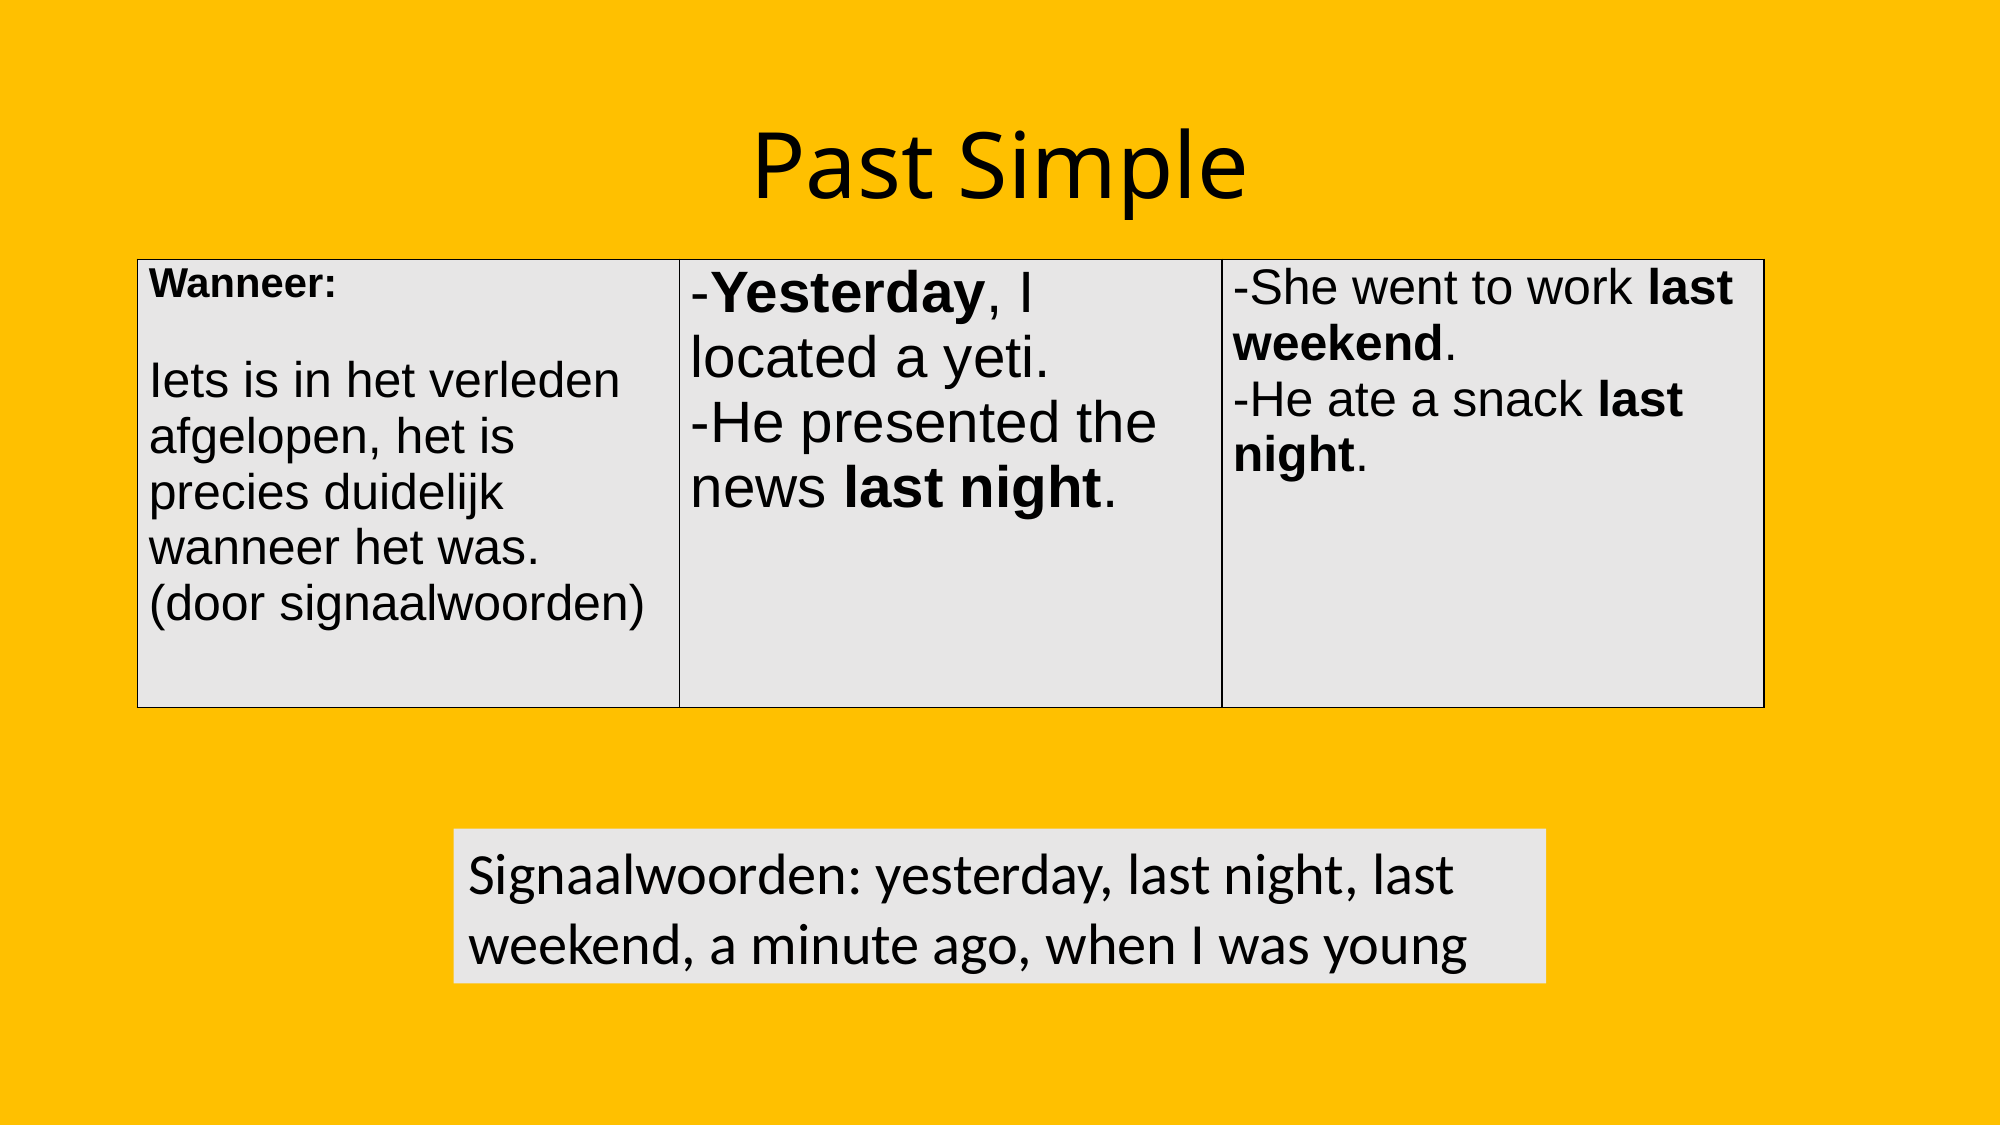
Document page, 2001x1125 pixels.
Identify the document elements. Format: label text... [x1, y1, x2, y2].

text_box Signaalwoorden: yesterday, last night, last weekend, a minute ago, when I was young [453, 828, 1547, 984]
table_header -Yesterday, I located a yeti. -He presented the news last night. [680, 260, 1221, 707]
table_header -She went to work last weekend. -He ate a snack last night. [1223, 260, 1763, 707]
title Past Simple [137, 59, 1863, 278]
table_header Wanneer: Iets is in het verleden afgelopen, het is precies duidelijk wanneer het was. (door signaalwoorden) [138, 260, 679, 707]
